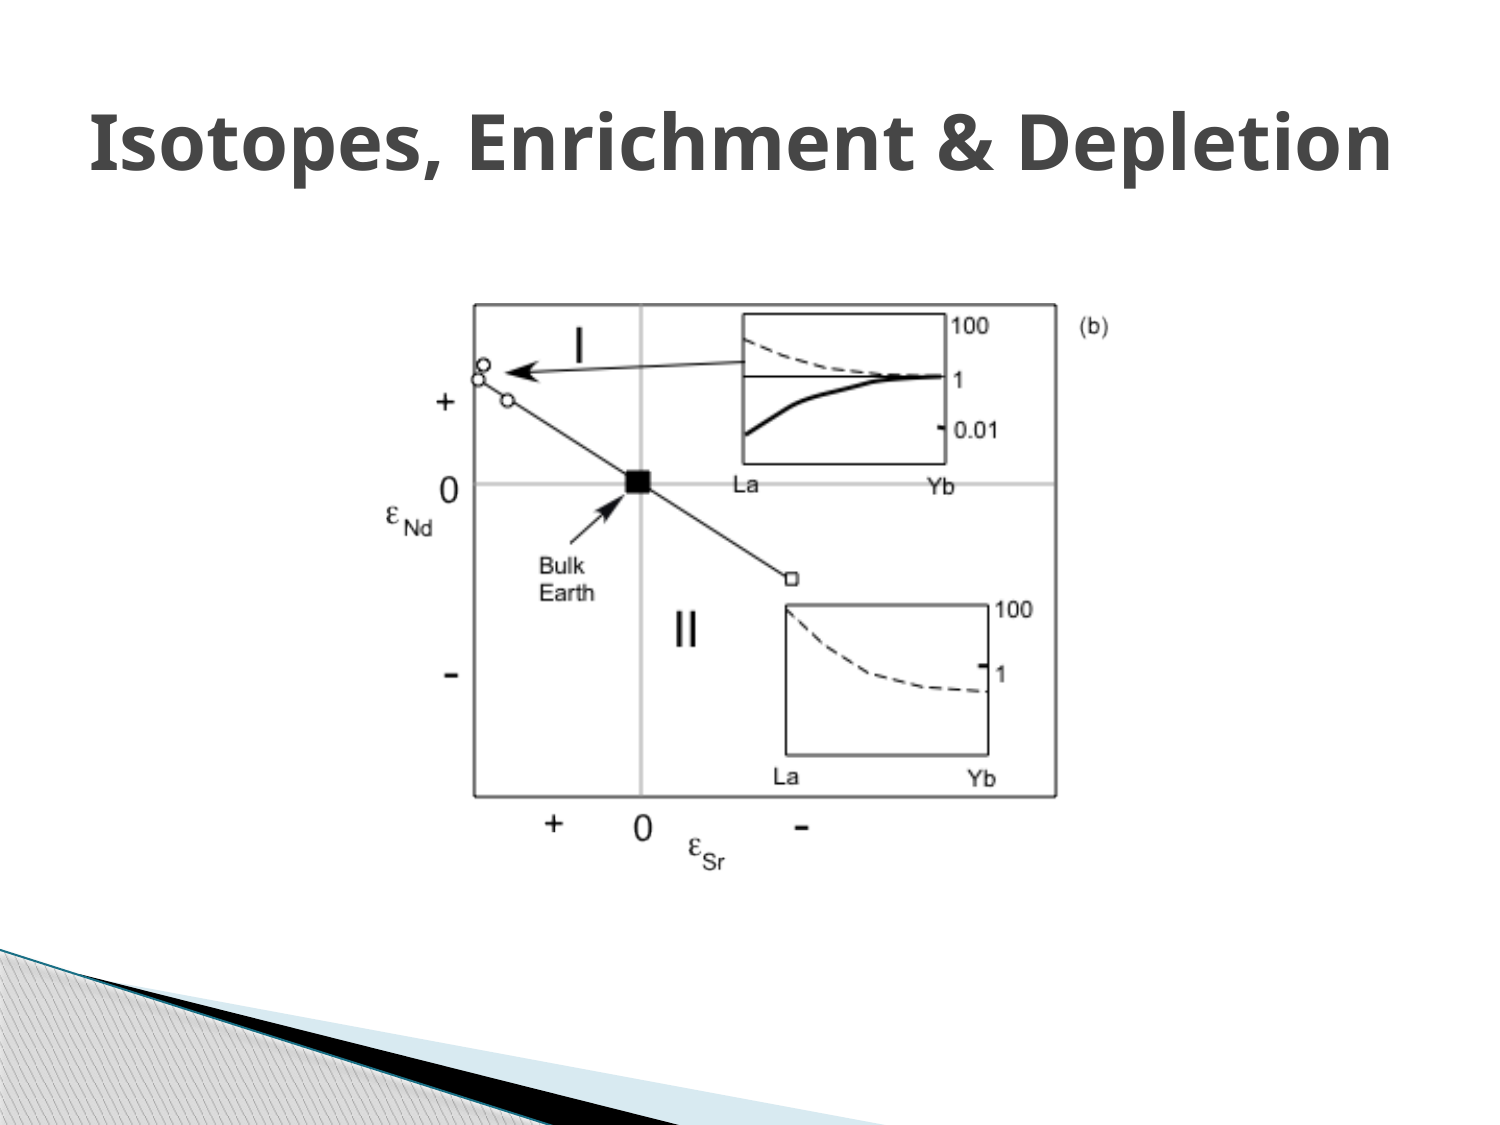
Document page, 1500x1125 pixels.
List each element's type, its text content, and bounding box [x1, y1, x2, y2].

picture [385, 303, 1115, 879]
title Isotopes, Enrichment & Depletion [75, 45, 1425, 233]
